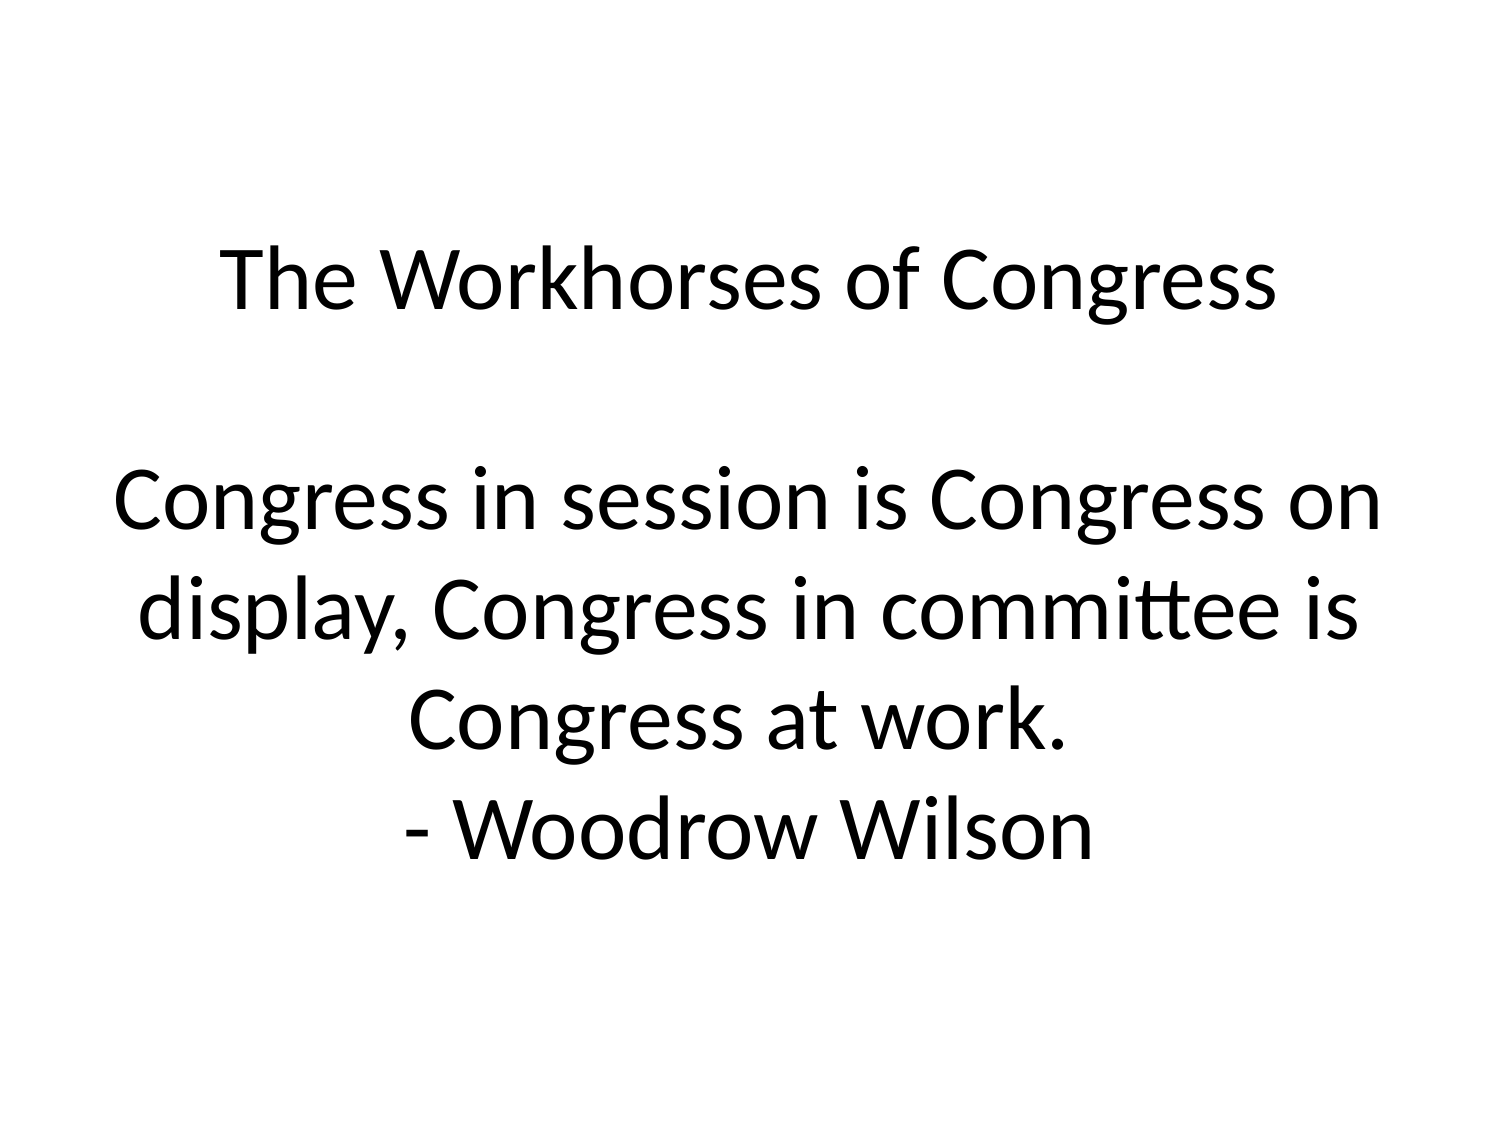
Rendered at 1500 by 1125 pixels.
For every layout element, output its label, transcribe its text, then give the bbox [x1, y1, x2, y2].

title The Workhorses of Congress Congress in session is Congress on display, Congress in committee is Congress at work. - Woodrow Wilson [74, 44, 1426, 1051]
